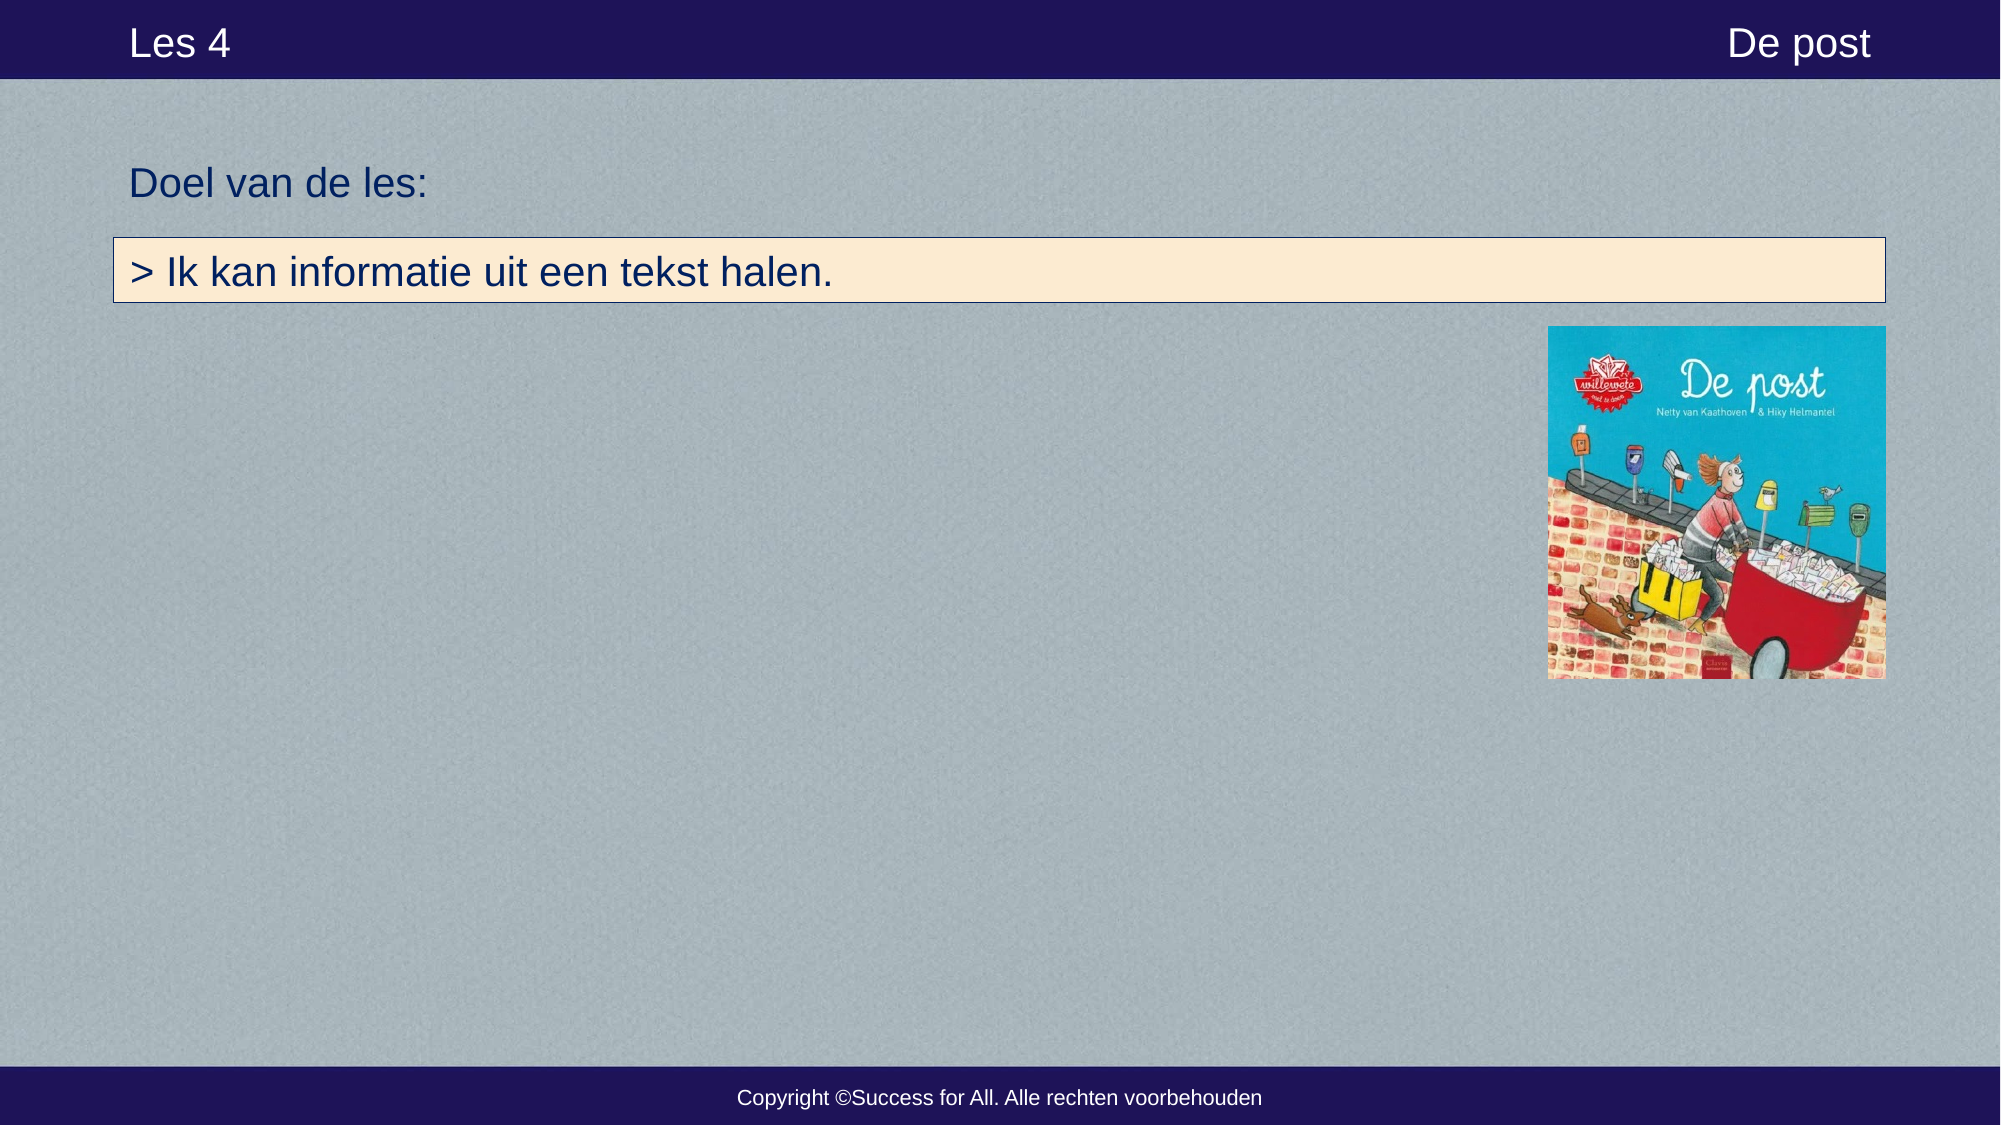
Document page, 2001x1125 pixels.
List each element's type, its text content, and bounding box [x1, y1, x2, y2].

text_box Doel van de les: [113, 148, 1635, 214]
text_box De post [999, 8, 1886, 73]
picture [0, 0, 2001, 1125]
text_box > Ik kan informatie uit een tekst halen. [113, 237, 1886, 303]
text_box Copyright ©Success for All. Alle rechten voorbehouden [0, 1076, 2000, 1125]
text_box Les 4 [114, 8, 354, 73]
